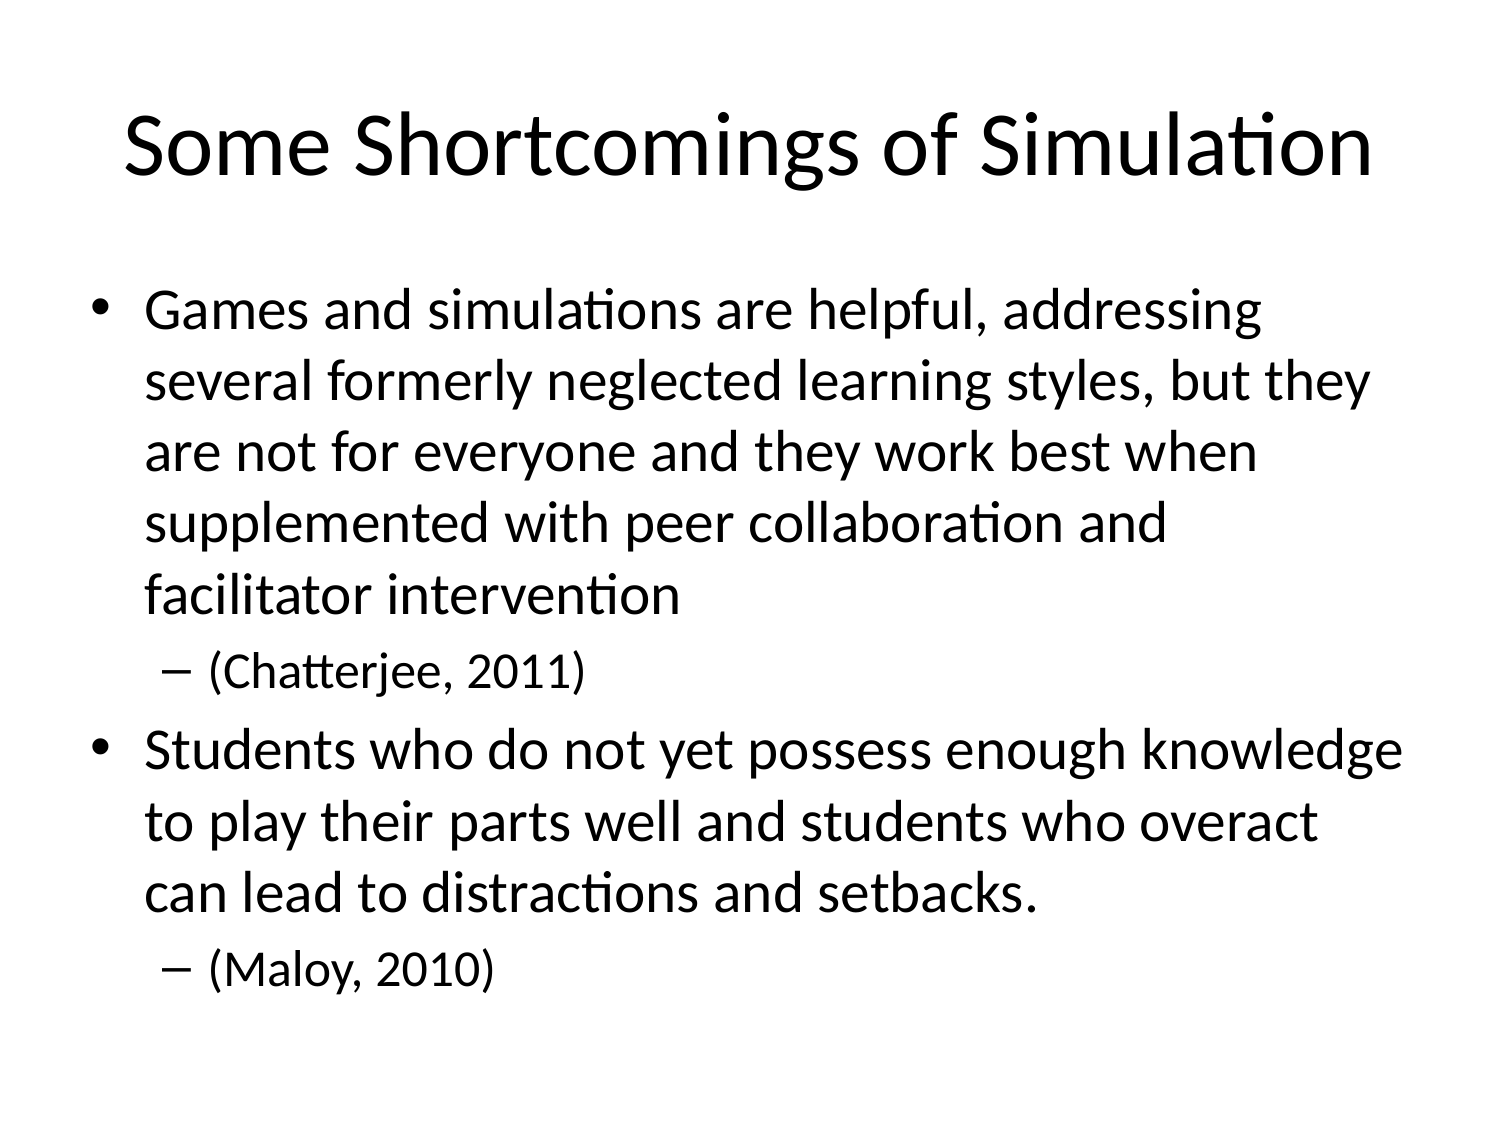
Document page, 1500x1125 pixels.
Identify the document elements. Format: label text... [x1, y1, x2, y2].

title Some Shortcomings of Simulation [75, 45, 1425, 233]
list Games and simulations are helpful, addressing several formerly neglected learning styles, but they are not for everyone and they work best when supplemented with peer collaboration and facilitator intervention (Chatterjee, 2011) Students who do not yet possess enough knowledge to play their parts well and students who overact can lead to distractions and setbacks. (Maloy, 2010) [75, 262, 1425, 1005]
